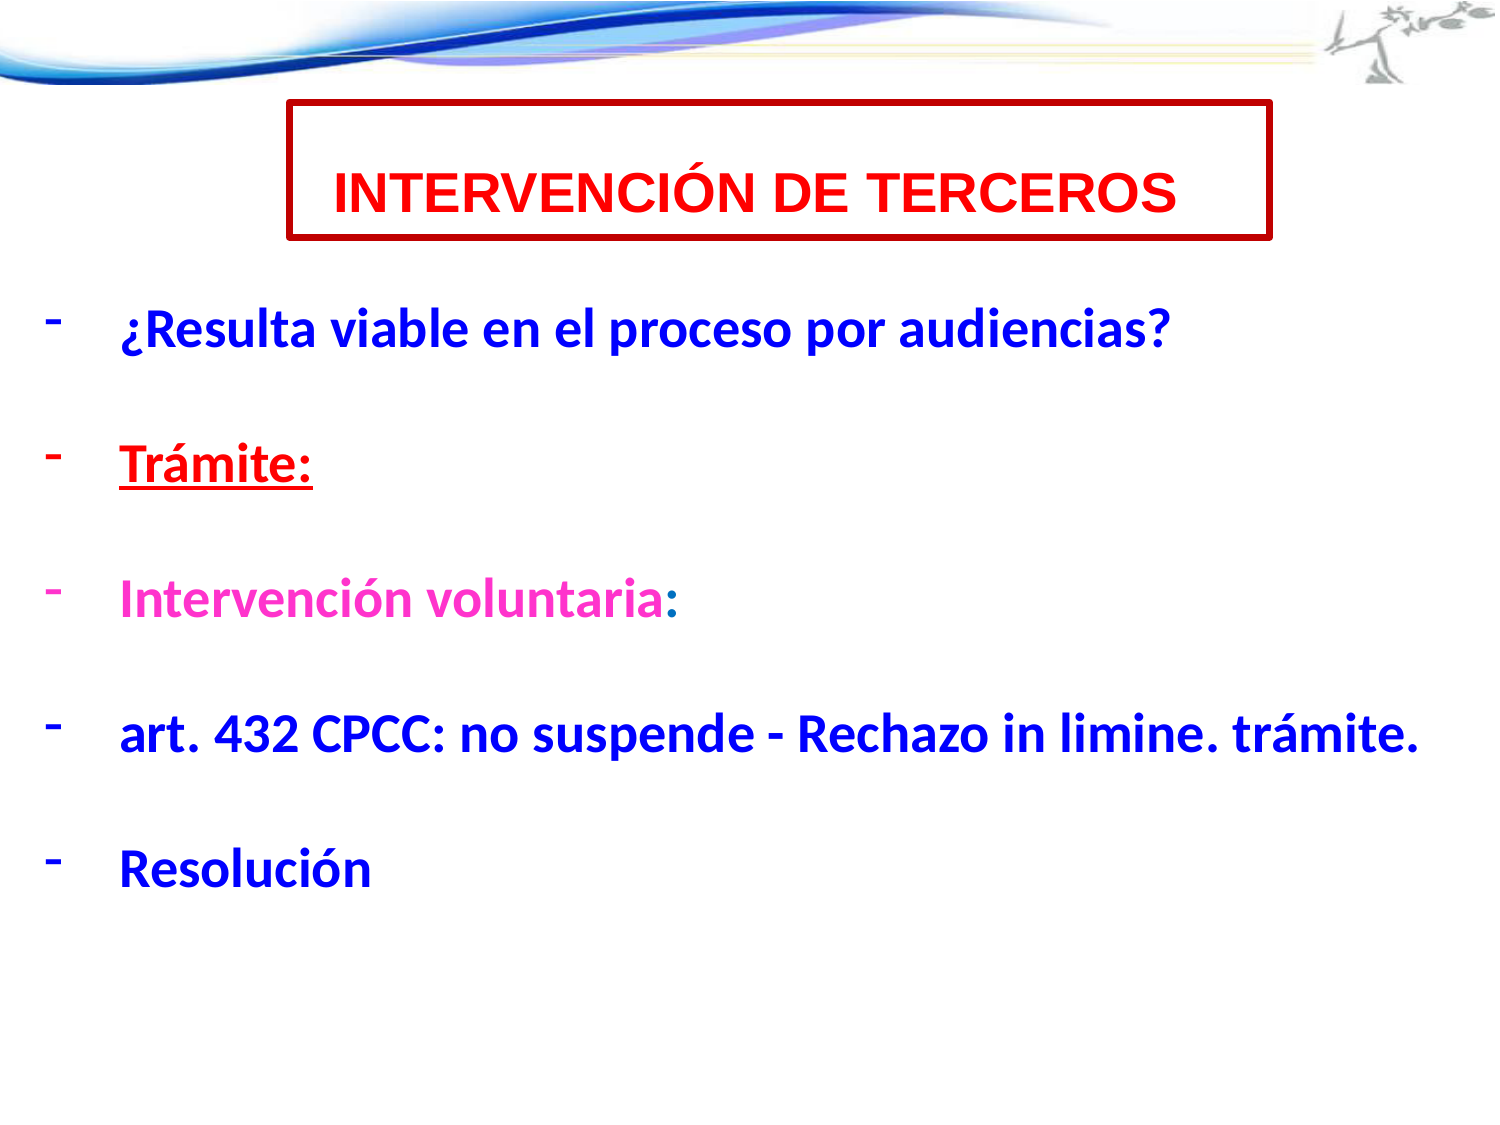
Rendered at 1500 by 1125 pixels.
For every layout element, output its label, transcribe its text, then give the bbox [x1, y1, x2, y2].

text_box INTERVENCIÓN DE TERCEROS ¿Resulta viable en el proceso por audiencias? Trámite: Intervención voluntaria: art. 432 CPCC: no suspende - Rechazo in limine. trámite. Resolución [29, 148, 1483, 974]
picture [0, 1, 1495, 85]
text_box [287, 100, 1272, 239]
